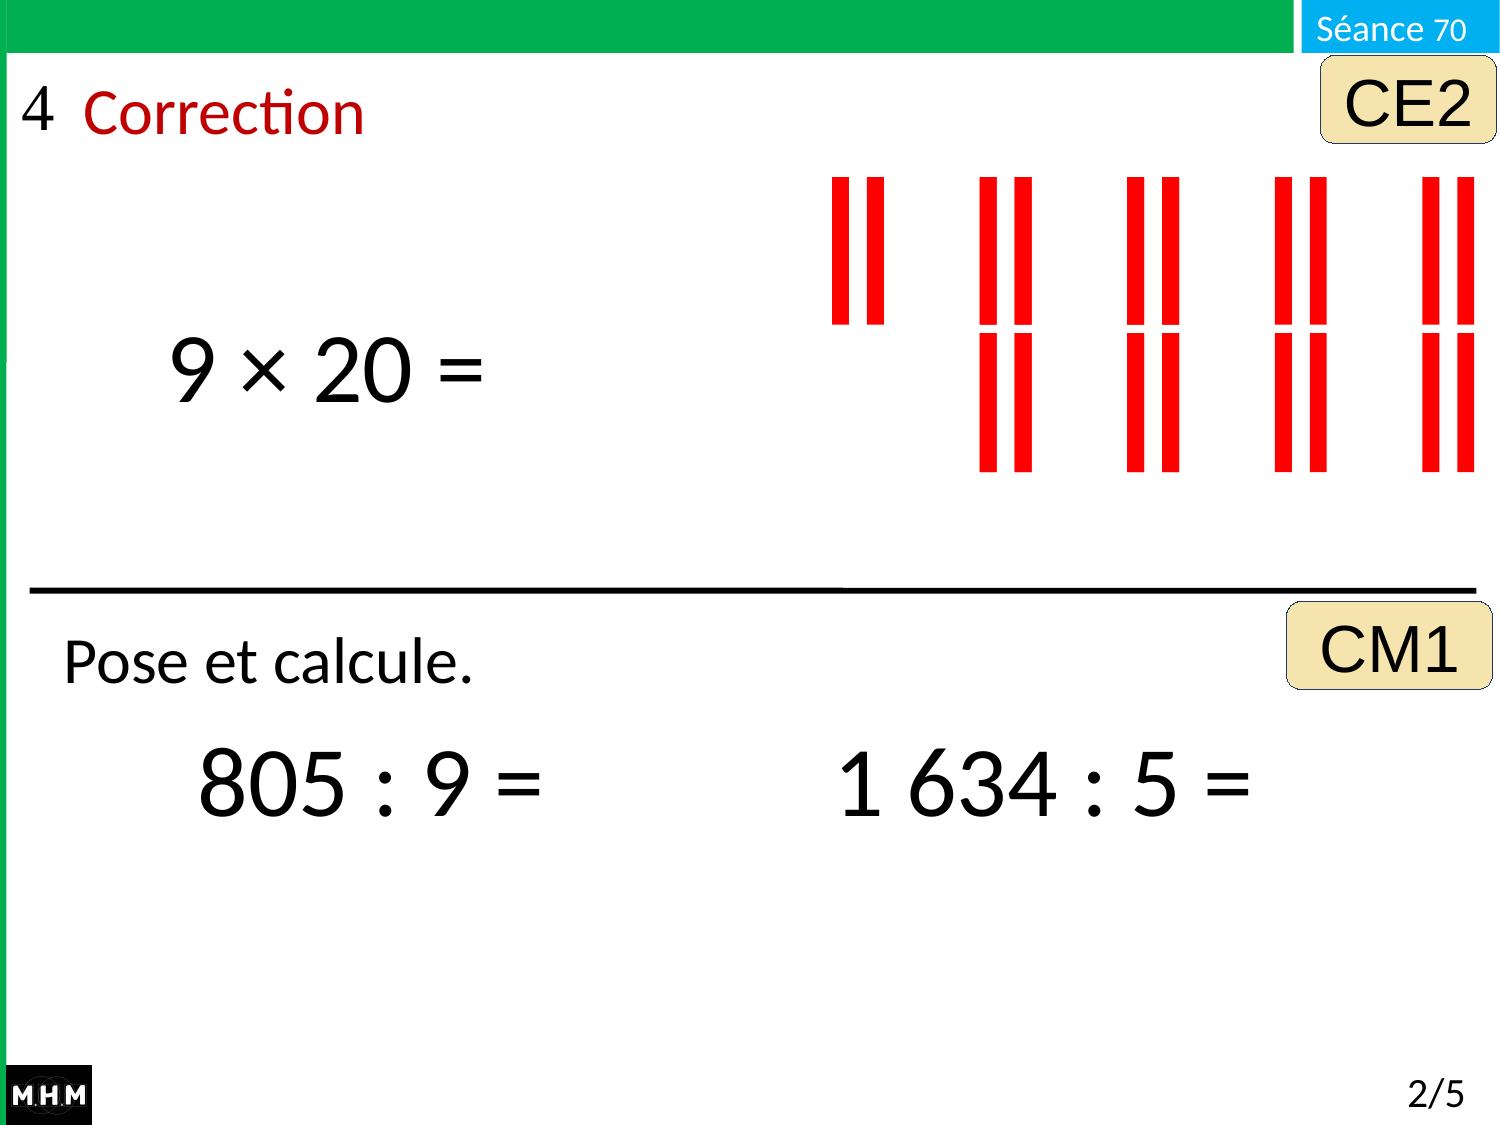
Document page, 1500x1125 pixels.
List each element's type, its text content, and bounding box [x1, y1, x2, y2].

text_box [979, 177, 997, 325]
text_box [1127, 333, 1145, 473]
text_box Pose et calcule. [48, 619, 620, 706]
text_box 805 : 9 = [96, 708, 668, 844]
text_box [1309, 177, 1327, 325]
picture [6, 1065, 92, 1125]
text_box [1127, 177, 1145, 325]
list 2/5 [1373, 1064, 1500, 1125]
text_box [1422, 177, 1440, 325]
text_box [1422, 333, 1440, 473]
text_box [1162, 333, 1180, 473]
text_box [1274, 177, 1292, 325]
text_box [1309, 333, 1327, 473]
text_box [832, 177, 849, 325]
text_box [1274, 333, 1292, 473]
text_box [1014, 333, 1032, 473]
text_box [866, 177, 884, 325]
text_box [979, 333, 997, 473]
title Correction [68, 70, 1363, 157]
text_box 9 × 20 = [44, 295, 631, 430]
text_box [1162, 177, 1180, 325]
text_box CM1 [1286, 601, 1493, 690]
text_box [1457, 177, 1475, 325]
text_box [1014, 177, 1032, 325]
text_box [1457, 333, 1475, 473]
text_box CE2 [1320, 55, 1497, 144]
text_box 1 634 : 5 = [768, 708, 1340, 844]
